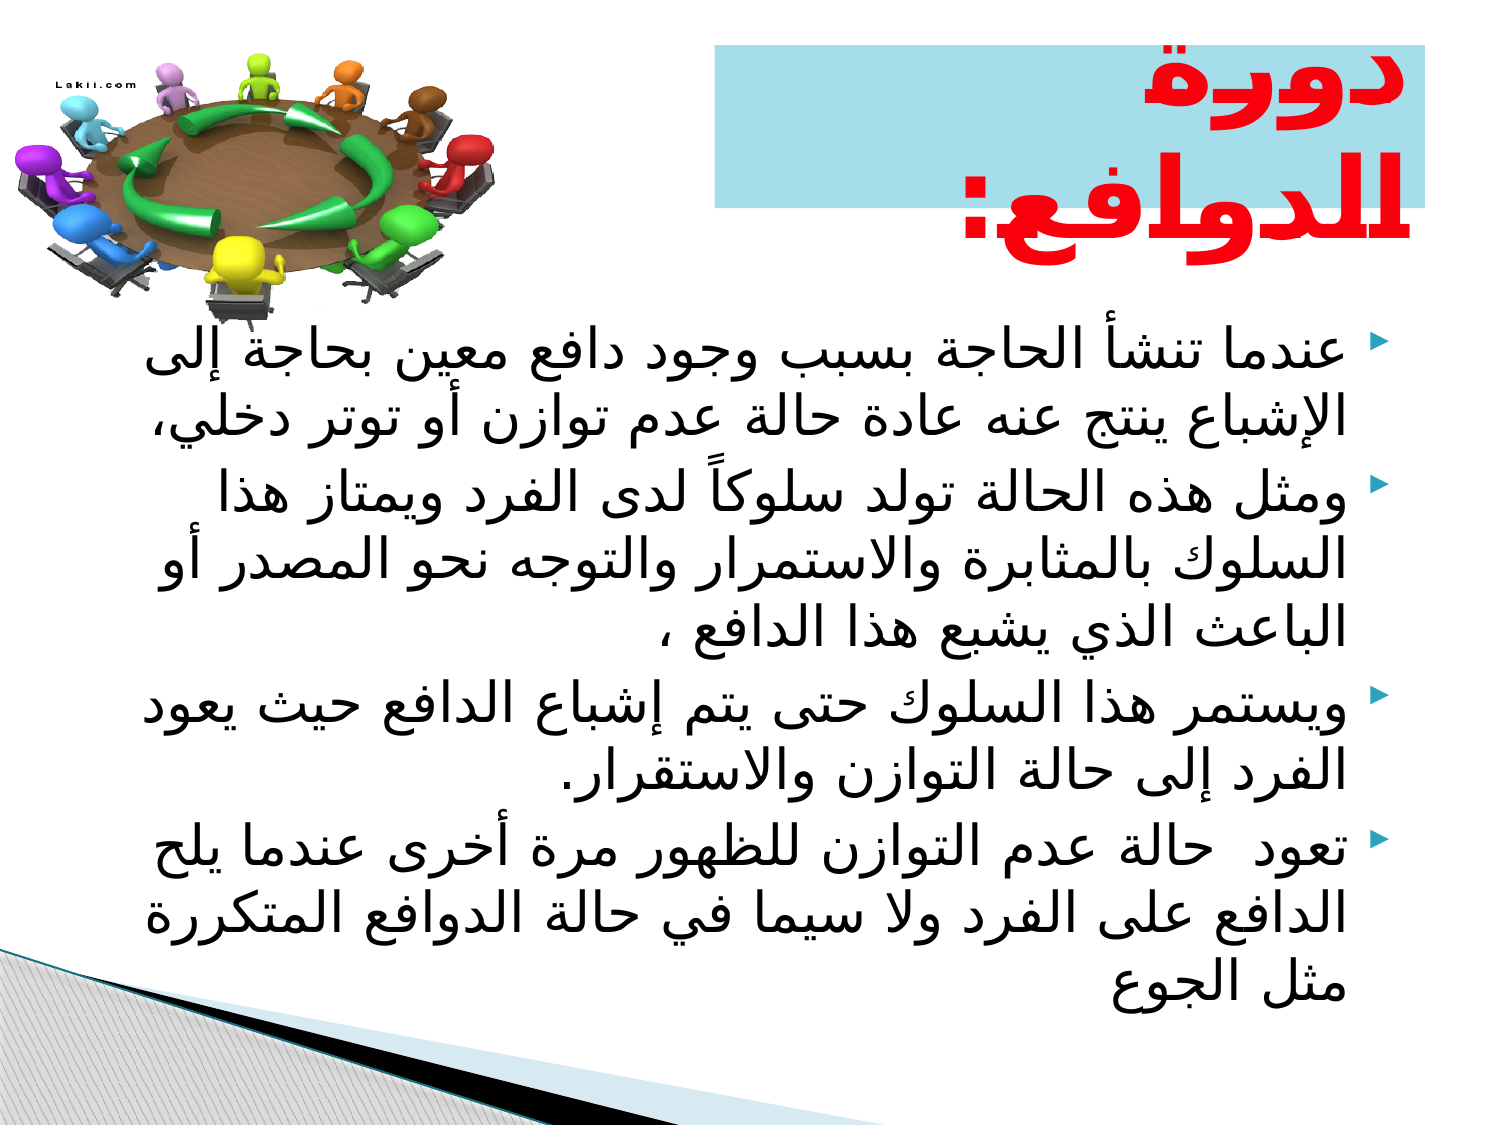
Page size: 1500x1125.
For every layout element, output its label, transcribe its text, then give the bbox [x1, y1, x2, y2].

picture [0, 0, 520, 379]
list عندما تنشأ الحاجة بسبب وجود دافع معين بحاجة إلى الإشباع ينتج عنه عادة حالة عدم توازن أو توتر دخلي، ومثل هذه الحالة تولد سلوكاً لدى الفرد ويمتاز هذا السلوك بالمثابرة والاستمرار والتوجه نحو المصدر أو الباعث الذي يشبع هذا الدافع ، ويستمر هذا السلوك حتى يتم إشباع الدافع حيث يعود الفرد إلى حالة التوازن والاستقرار. تعود حالة عدم التوازن للظهور مرة أخرى عندما يلح الدافع على الفرد ولا سيما في حالة الدوافع المتكررة مثل الجوع [41, 304, 1425, 1047]
title دورة الدوافع: [714, 45, 1425, 209]
